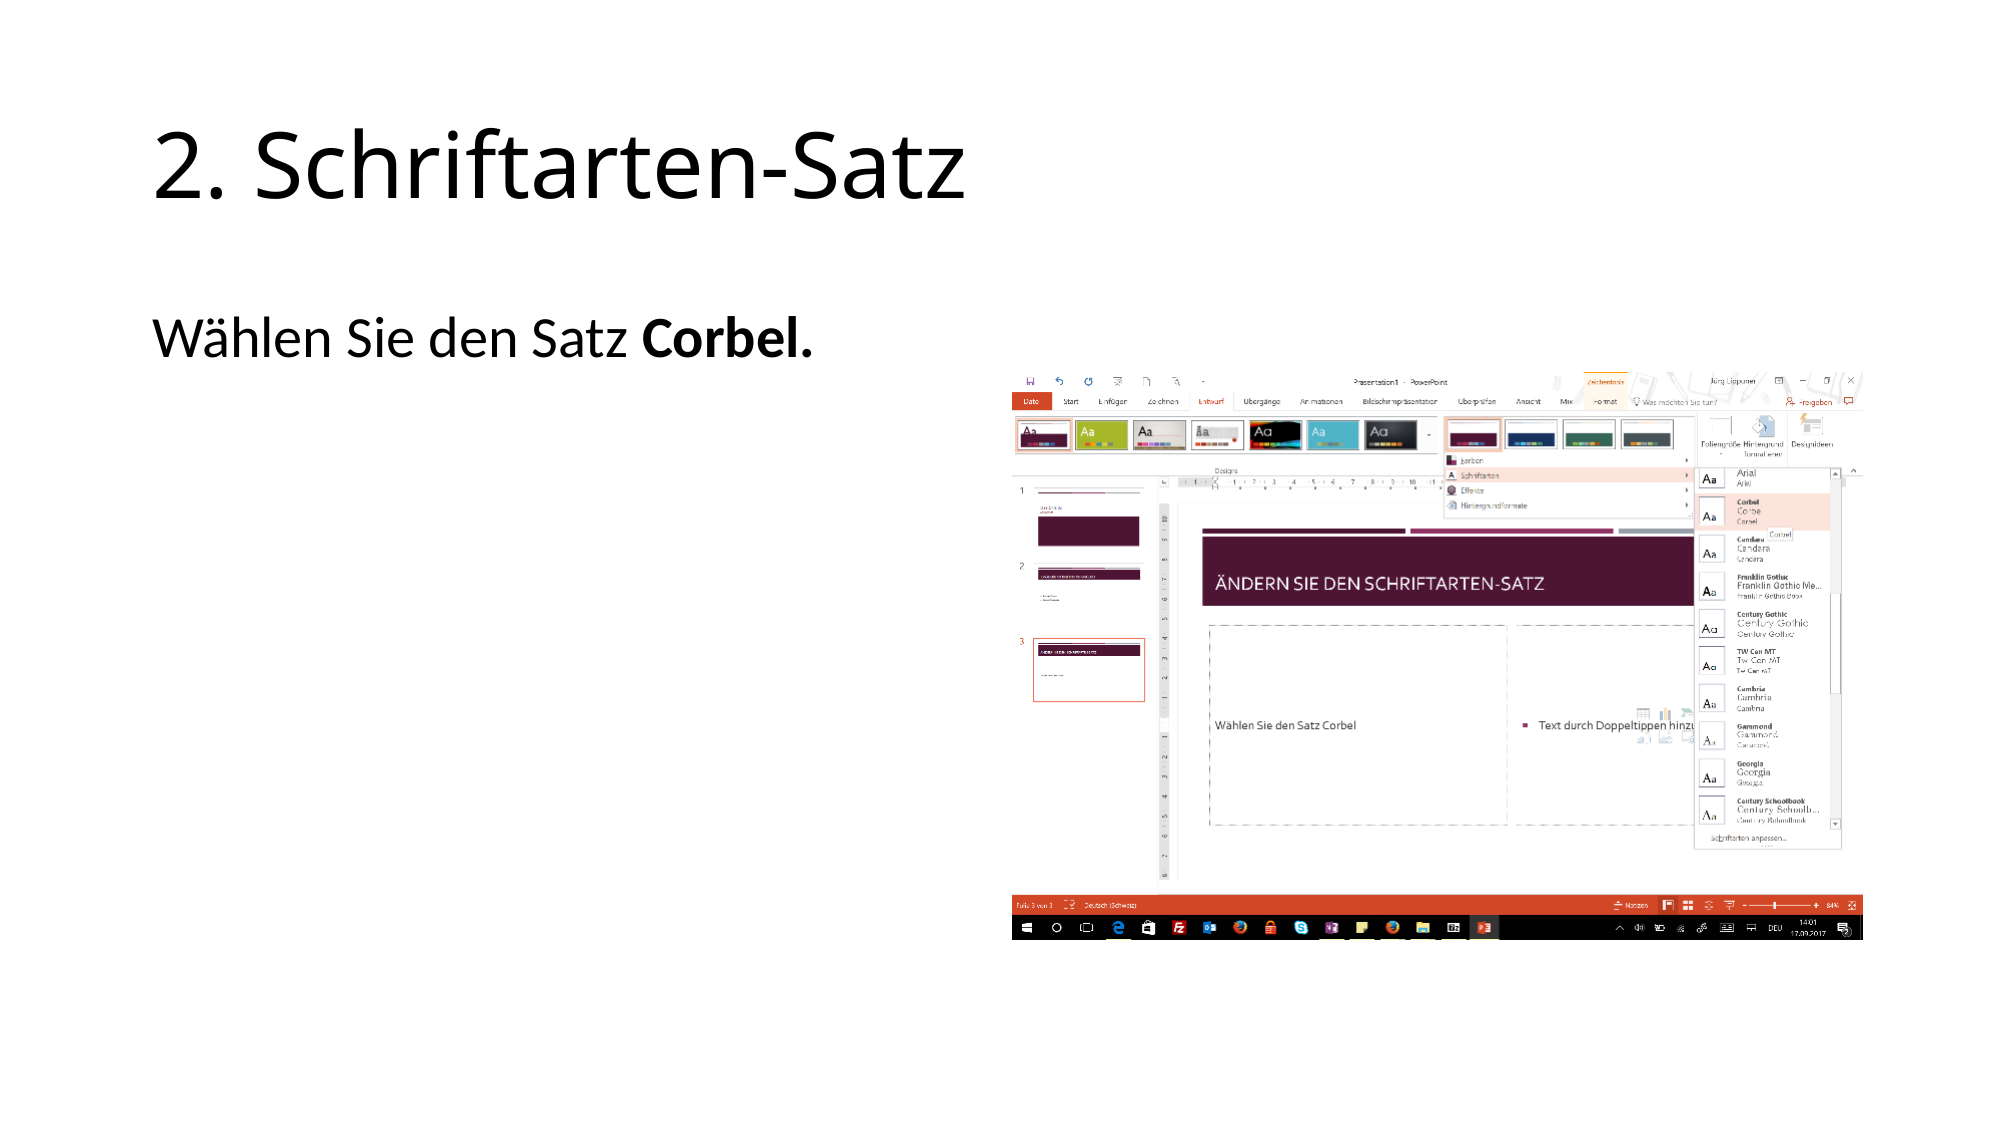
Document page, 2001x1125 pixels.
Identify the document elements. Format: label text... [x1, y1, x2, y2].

list Wählen Sie den Satz Corbel. [137, 299, 988, 1014]
title 2. Schriftarten-Satz [137, 59, 1863, 278]
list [1012, 372, 1863, 940]
